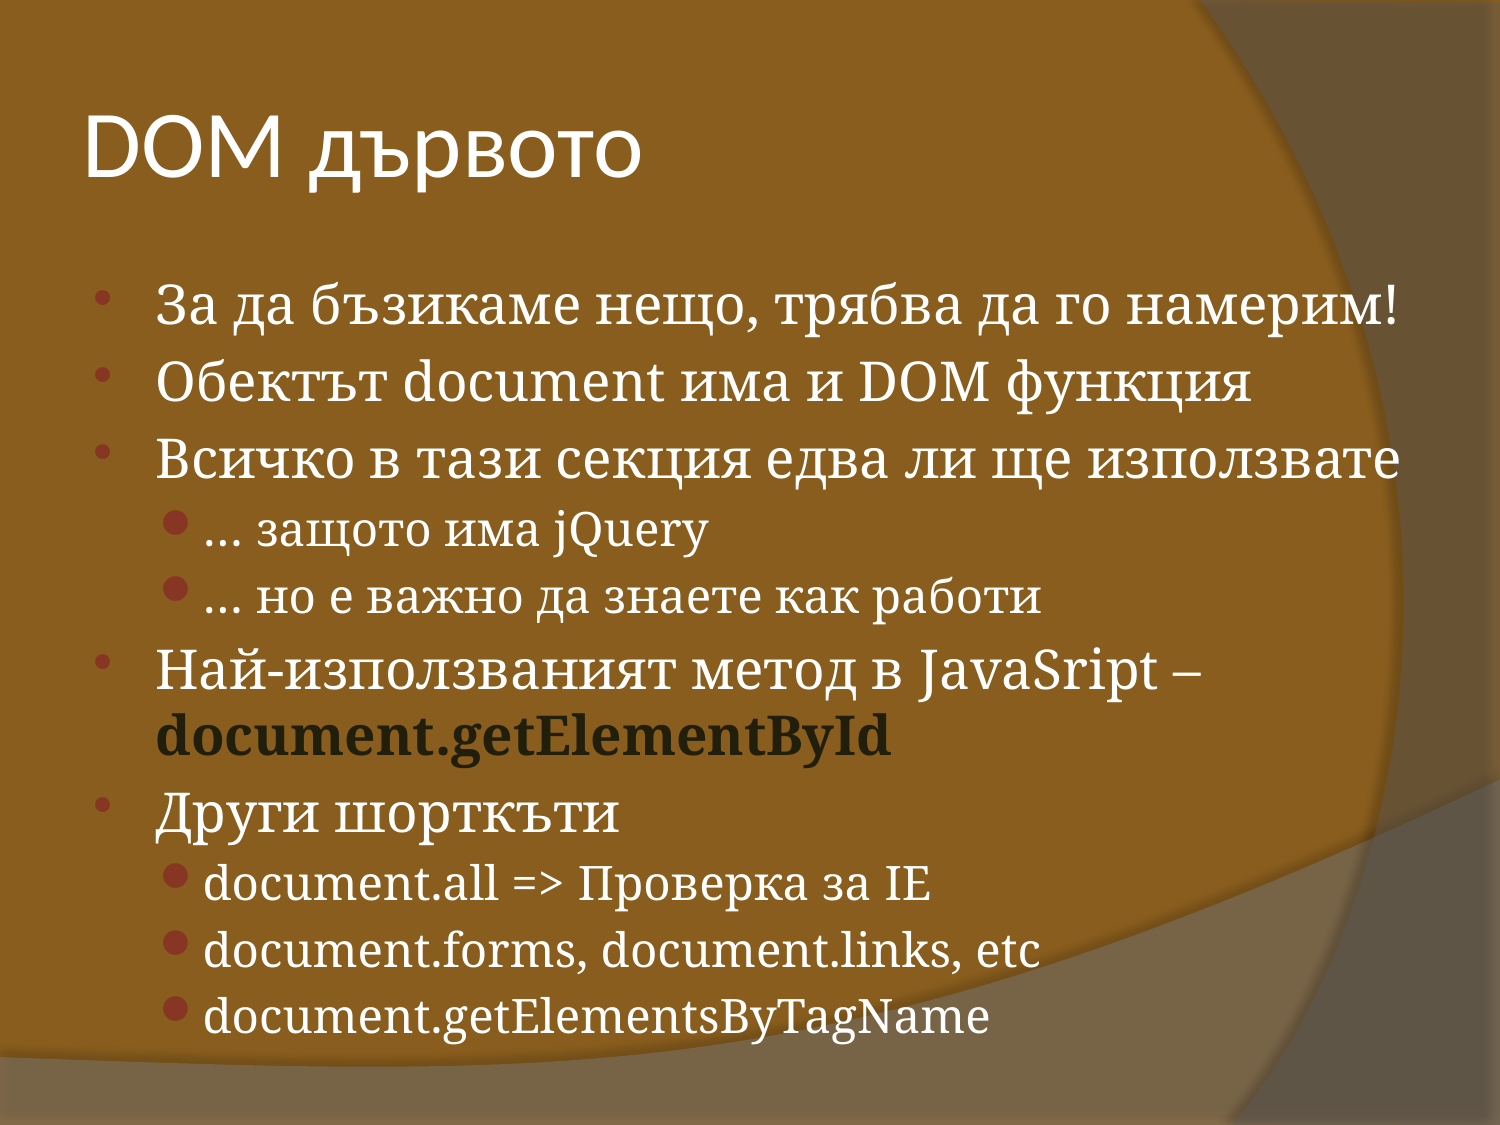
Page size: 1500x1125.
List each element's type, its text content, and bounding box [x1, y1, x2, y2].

title DOM дървото [75, 45, 1300, 233]
list За да бъзикаме нещо, трябва да го намерим! Обектът document има и DOM функция Всичко в тази секция едва ли ще използвате … защото има jQuery … но е важно да знаете как работи Най-използваният метод в JavaSript – document.getElementById Други шорткъти document.all => Проверка за IE document.forms, document.links, etc document.getElementsByTagName [75, 262, 1438, 1088]
